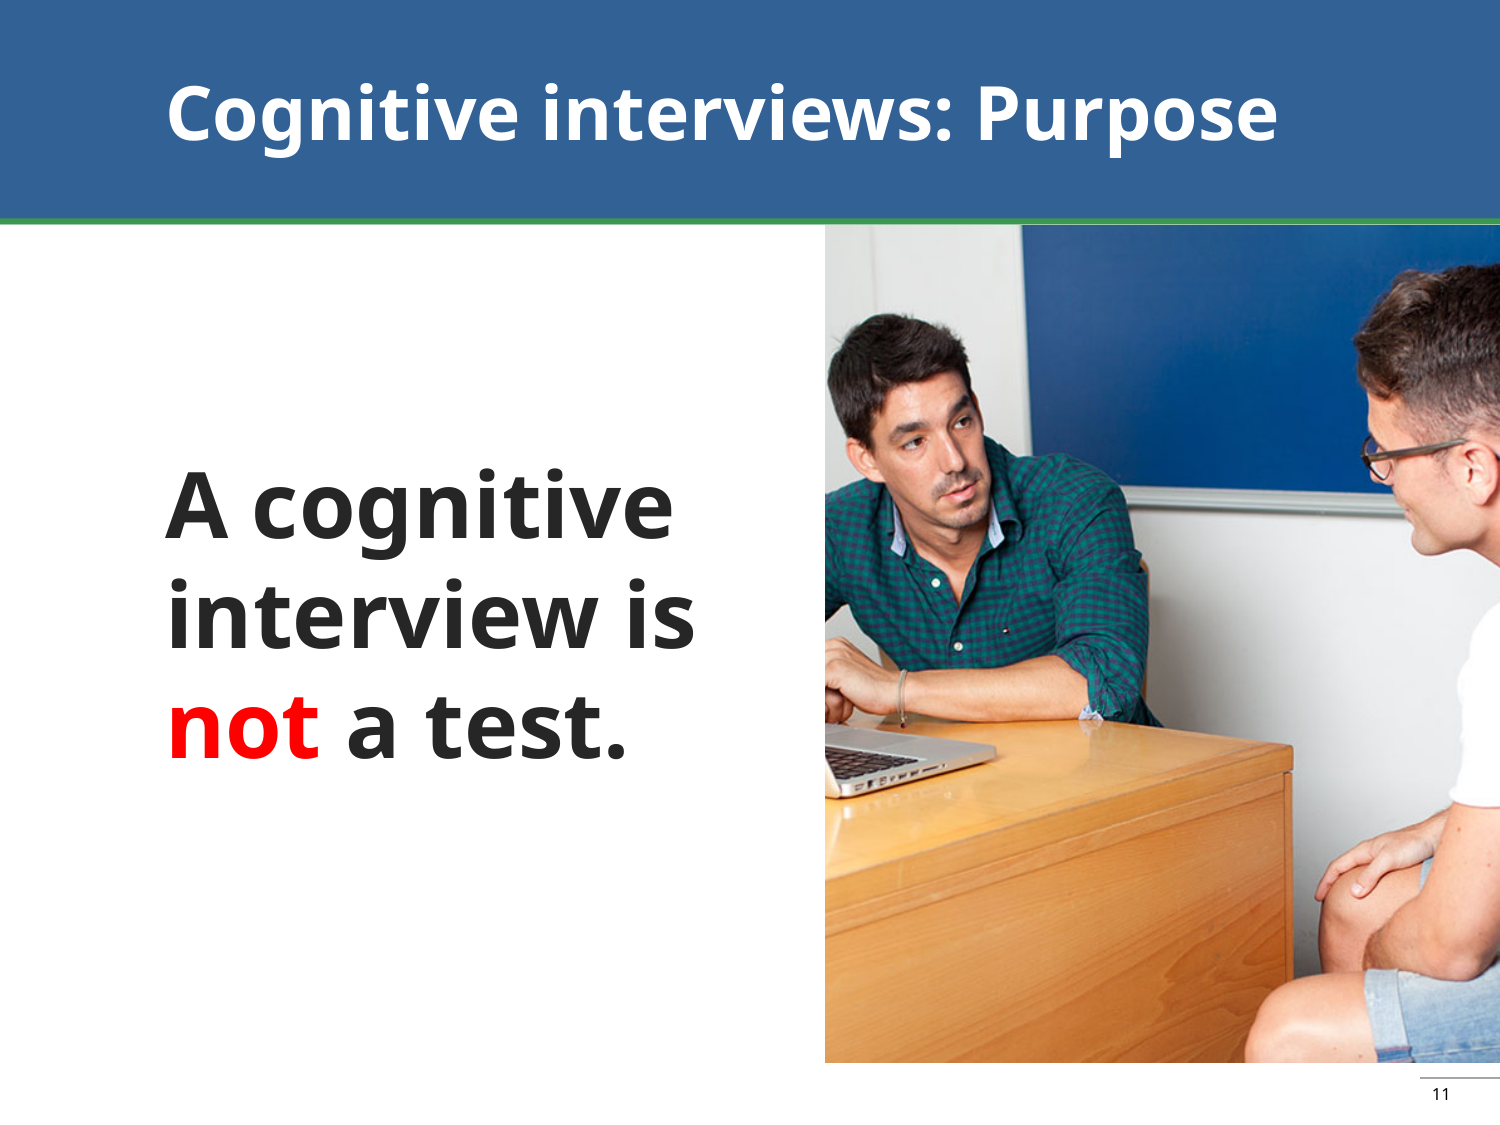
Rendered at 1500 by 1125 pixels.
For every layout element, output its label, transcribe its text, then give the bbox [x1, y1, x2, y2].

title Cognitive interviews: Purpose [150, 0, 1350, 221]
slide_number 11 [1431, 1087, 1458, 1106]
picture [0, 0, 1500, 1125]
list A cognitive interview is not a test. [150, 262, 777, 1063]
